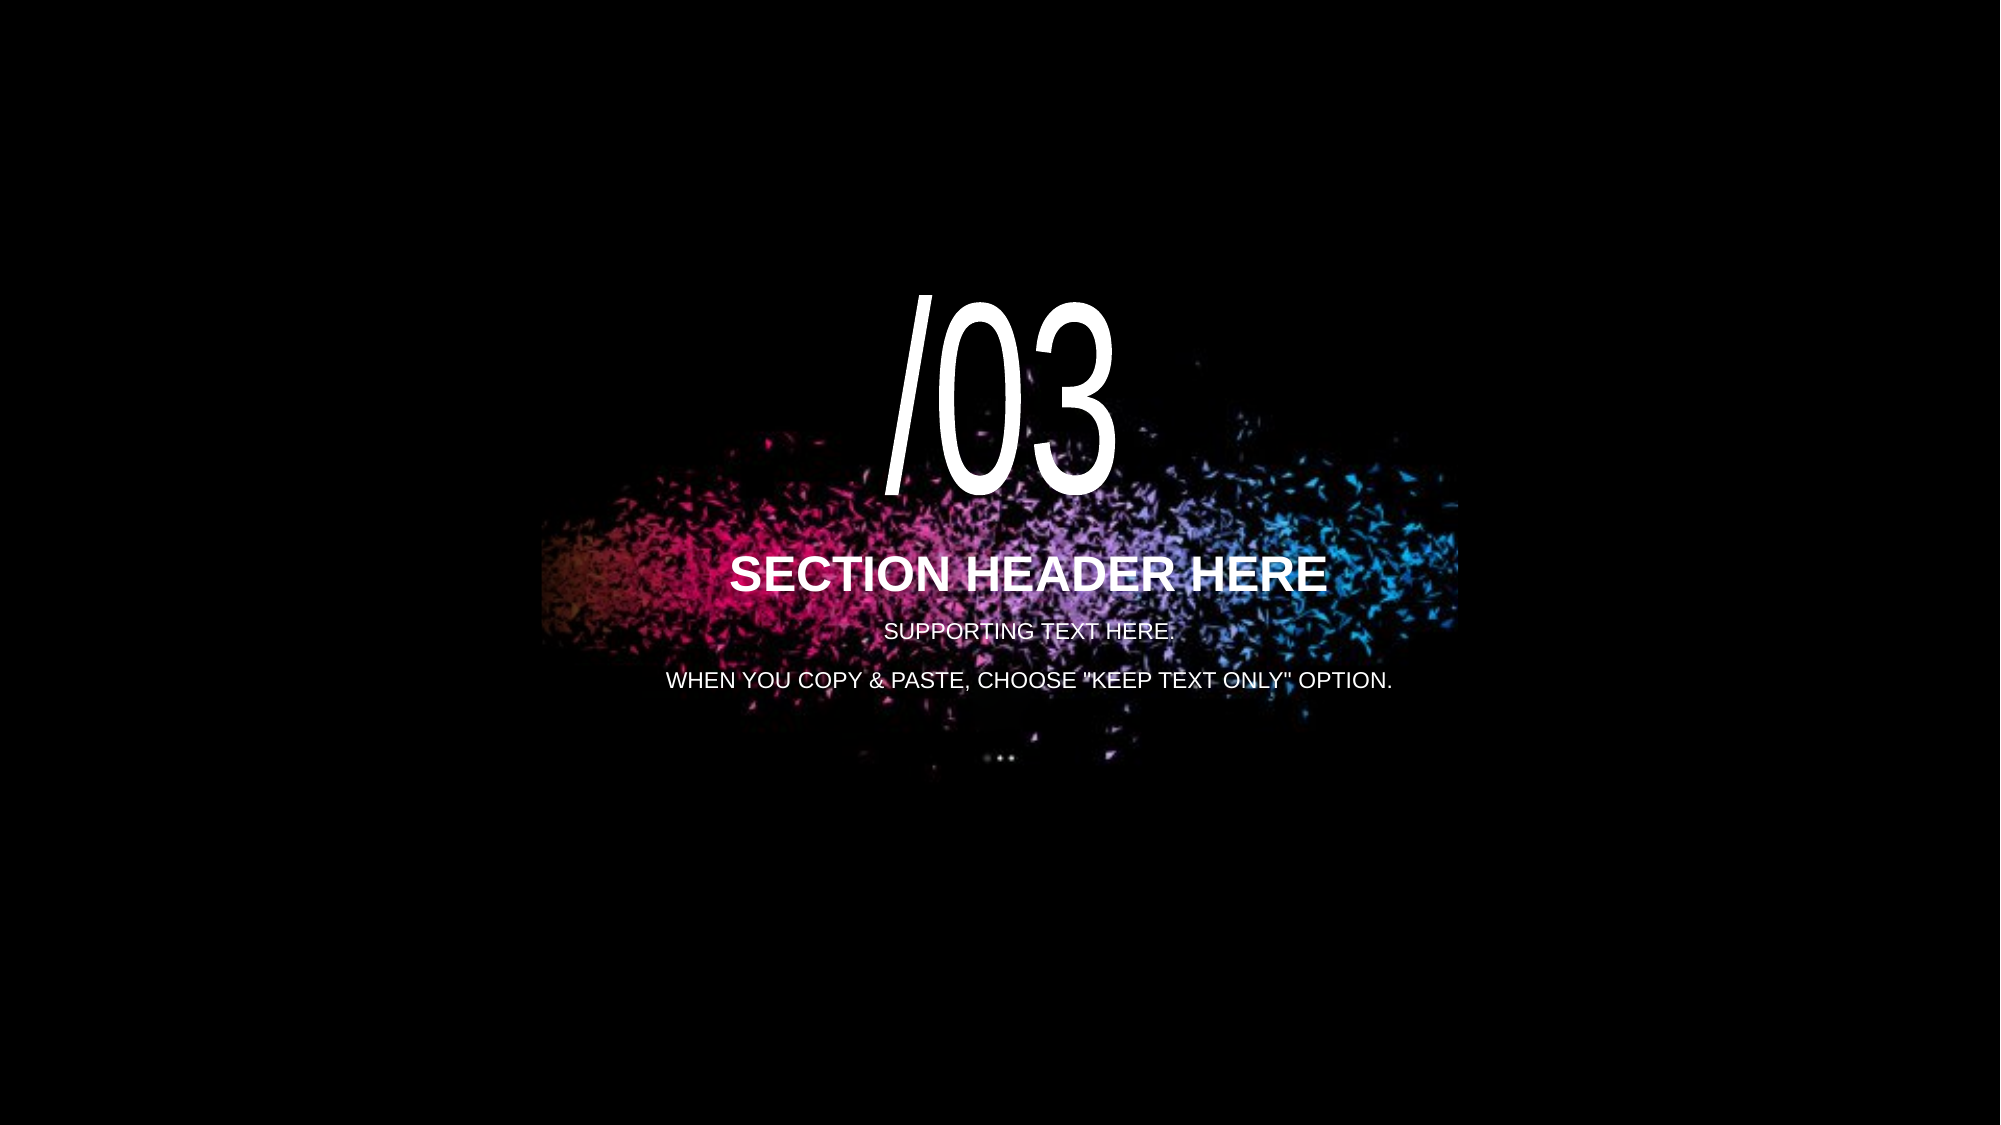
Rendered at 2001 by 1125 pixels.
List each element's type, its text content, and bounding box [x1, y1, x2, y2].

list SUPPORTING TEXT HERE. WHEN YOU COPY & PASTE, CHOOSE "KEEP TEXT ONLY" OPTION. [585, 609, 1475, 777]
title SECTION HEADER HERE [585, 462, 1474, 609]
